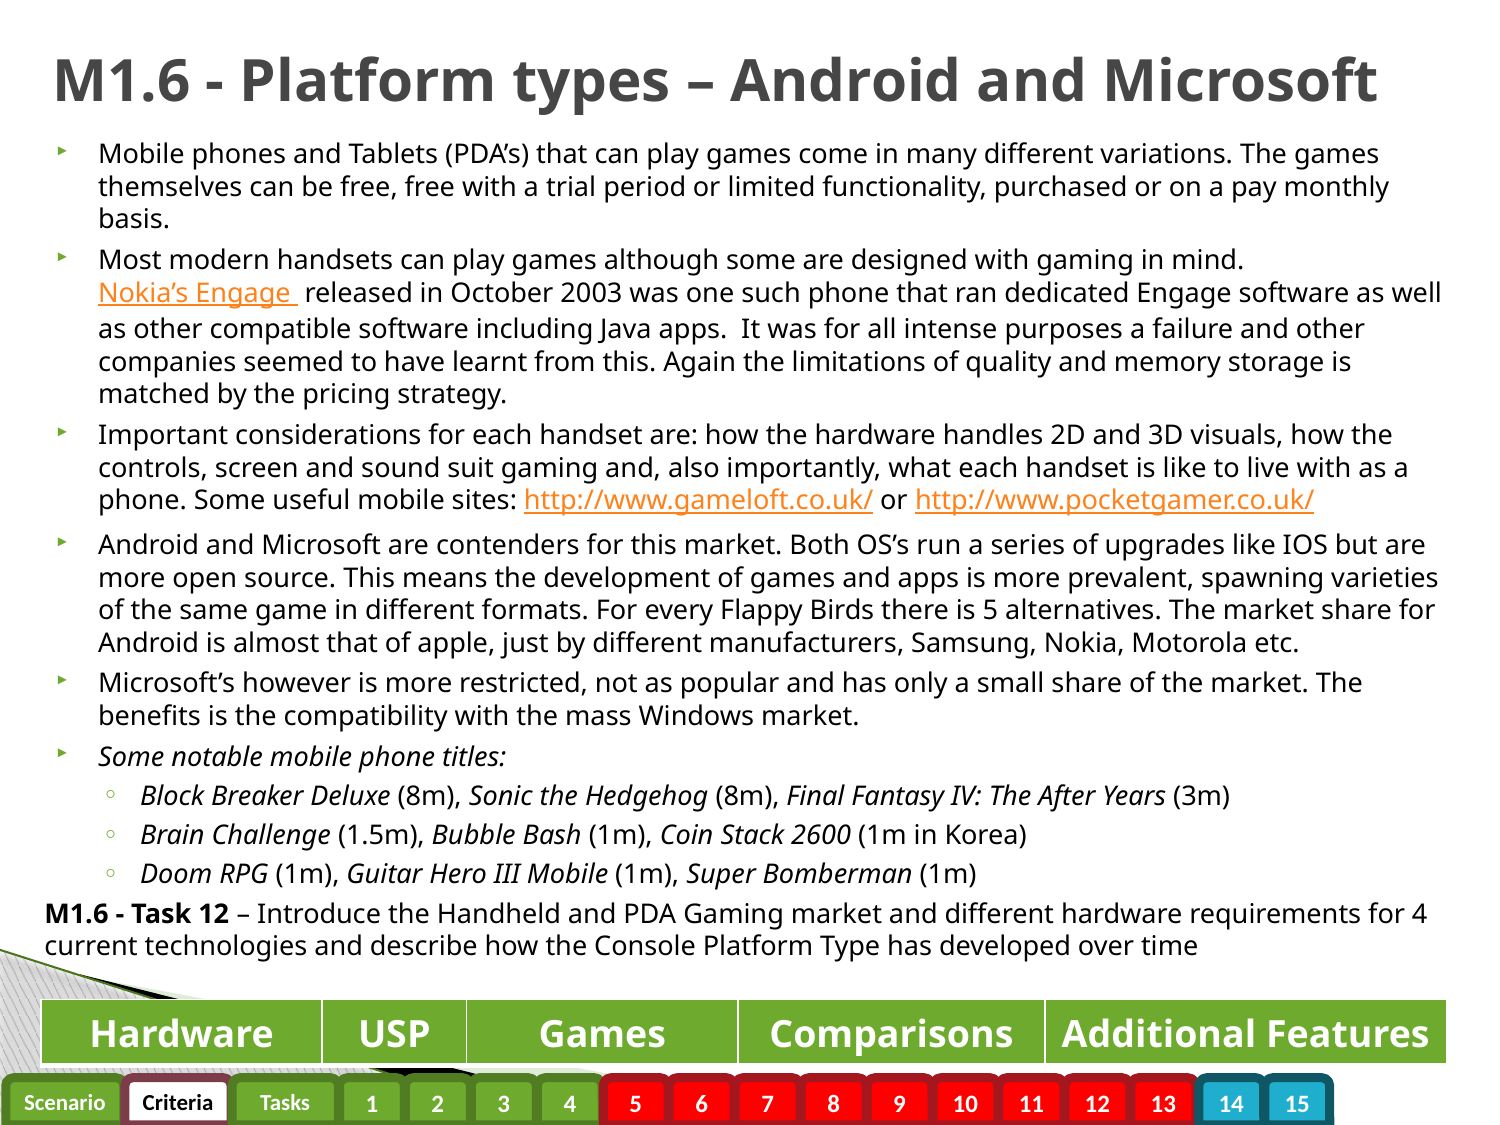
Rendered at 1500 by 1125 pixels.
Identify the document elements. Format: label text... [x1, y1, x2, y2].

title M1.6 - Platform types – Android and Microsoft [37, 18, 1459, 129]
list Mobile phones and Tablets (PDA’s) that can play games come in many different variations. The games themselves can be free, free with a trial period or limited functionality, purchased or on a pay monthly basis. Most modern handsets can play games although some are designed with gaming in mind. Nokia’s Engage released in October 2003 was one such phone that ran dedicated Engage software as well as other compatible software including Java apps. It was for all intense purposes a failure and other companies seemed to have learnt from this. Again the limitations of quality and memory storage is matched by the pricing strategy. Important considerations for each handset are: how the hardware handles 2D and 3D visuals, how the controls, screen and sound suit gaming and, also importantly, what each handset is like to live with as a phone. Some useful mobile sites: http://www.gameloft.co.uk/ or http://www.pocketgamer.co.uk/ Android and Microsoft are contenders for this market. Both OS’s run a series of upgrades like IOS but are more open source. This means the development of games and apps is more prevalent, spawning varieties of the same game in different formats. For every Flappy Birds there is 5 alternatives. The market share for Android is almost that of apple, just by different manufacturers, Samsung, Nokia, Motorola etc. Microsoft’s however is more restricted, not as popular and has only a small share of the market. The benefits is the compatibility with the mass Windows market. Some notable mobile phone titles: Block Breaker Deluxe (8m), Sonic the Hedgehog (8m), Final Fantasy IV: The After Years (3m) Brain Challenge (1.5m), Bubble Bash (1m), Coin Stack 2600 (1m in Korea) Doom RPG (1m), Guitar Hero III Mobile (1m), Super Bomberman (1m) M1.6 - Task 12 – Introduce the Handheld and PDA Gaming market and different hardware requirements for 4 current technologies and describe how the Console Platform Type has developed over time [23, 129, 1465, 787]
table_header Hardware [42, 1000, 321, 1063]
table_header USP [323, 1000, 466, 1063]
table_header Comparisons [739, 1000, 1044, 1063]
table_header Additional Features [1046, 1000, 1446, 1063]
table_header Games [467, 1000, 737, 1063]
